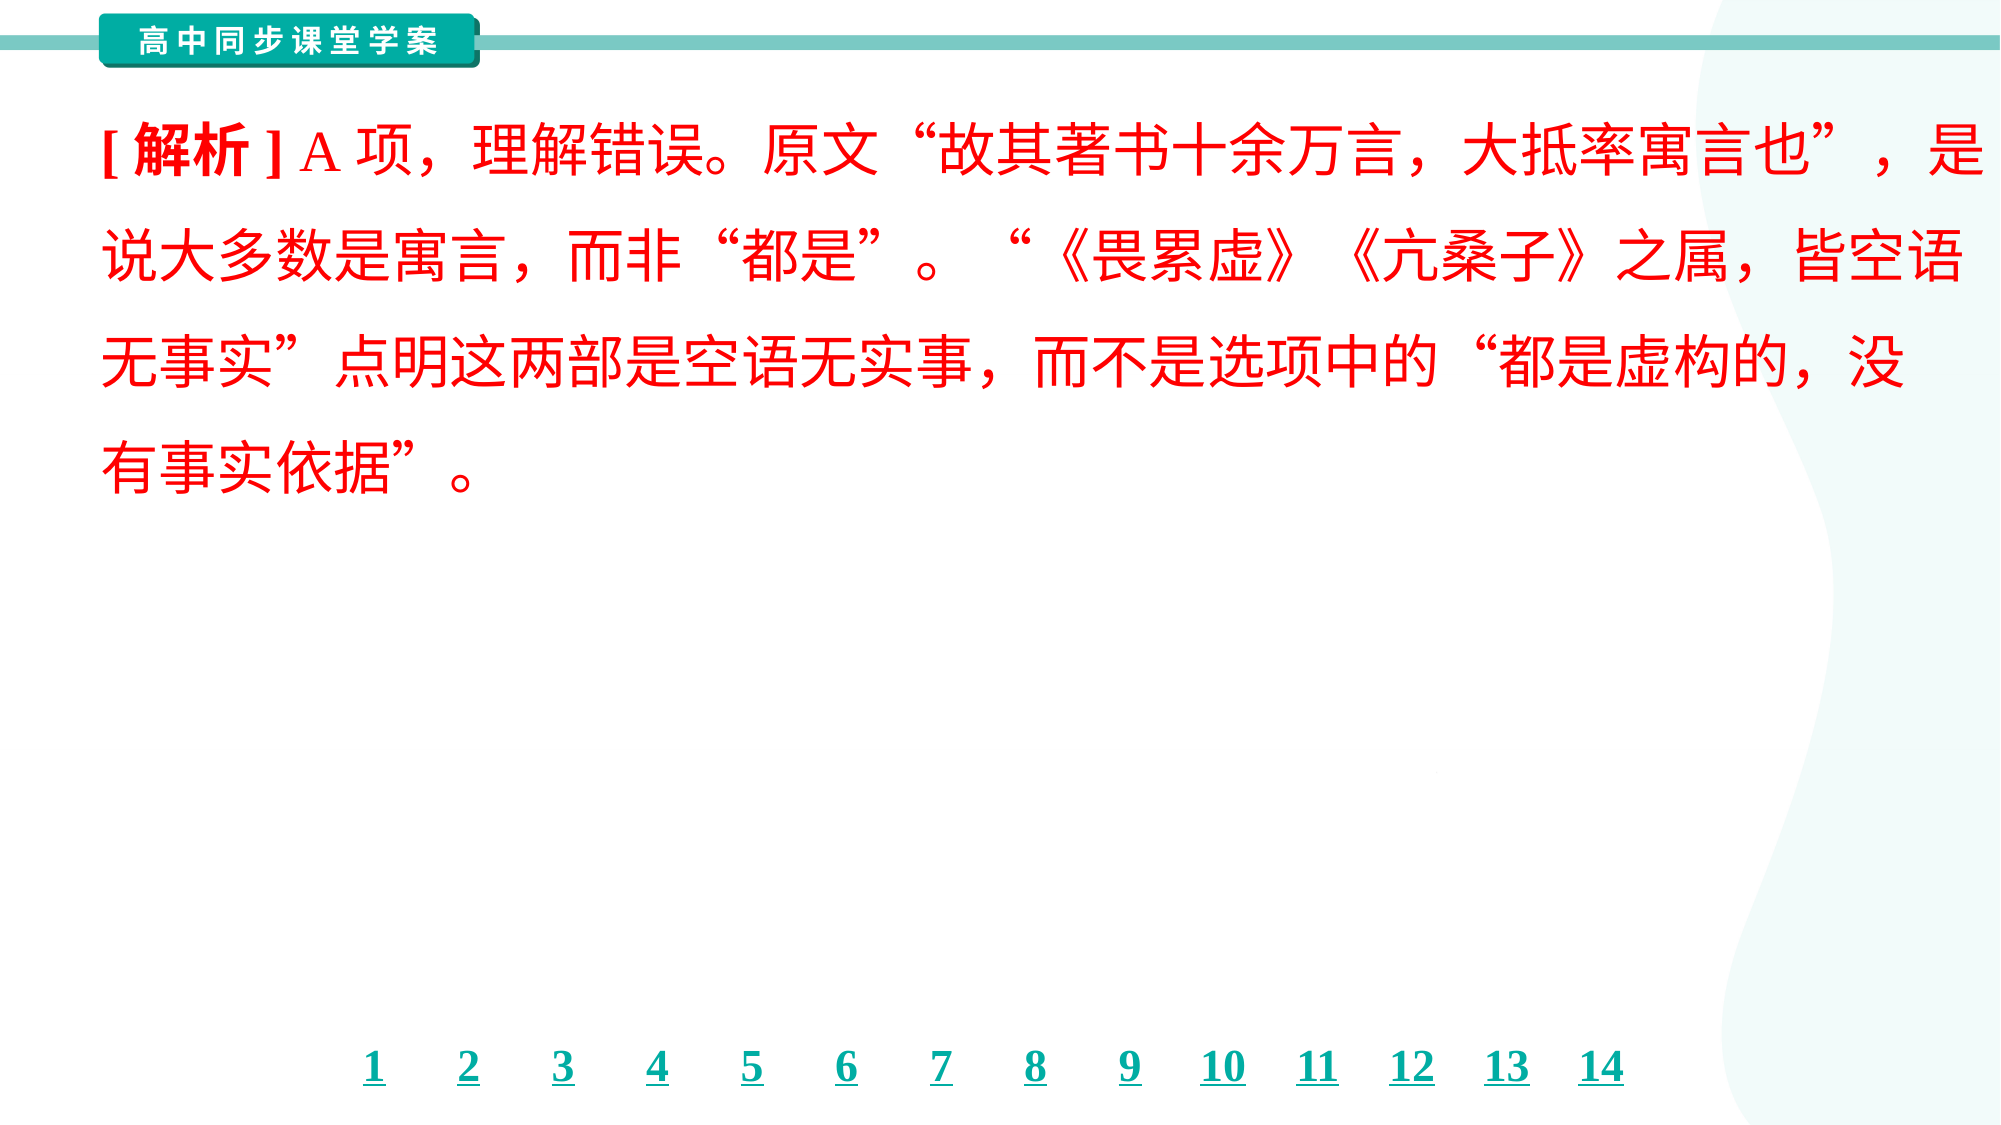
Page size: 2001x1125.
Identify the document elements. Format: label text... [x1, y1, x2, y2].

picture [0, 0, 2000, 1125]
text_box [解析] A项，理解错误。原文“故其著书十余万言，大抵率寓言也”，是 说大多数是寓言，而非“都是”。“《畏累虚》《亢桑子》之属，皆空语 无事实”点明这两部是空语无实事，而不是选项中的“都是虚构的，没 有事实依据”。 [100, 76, 1899, 502]
